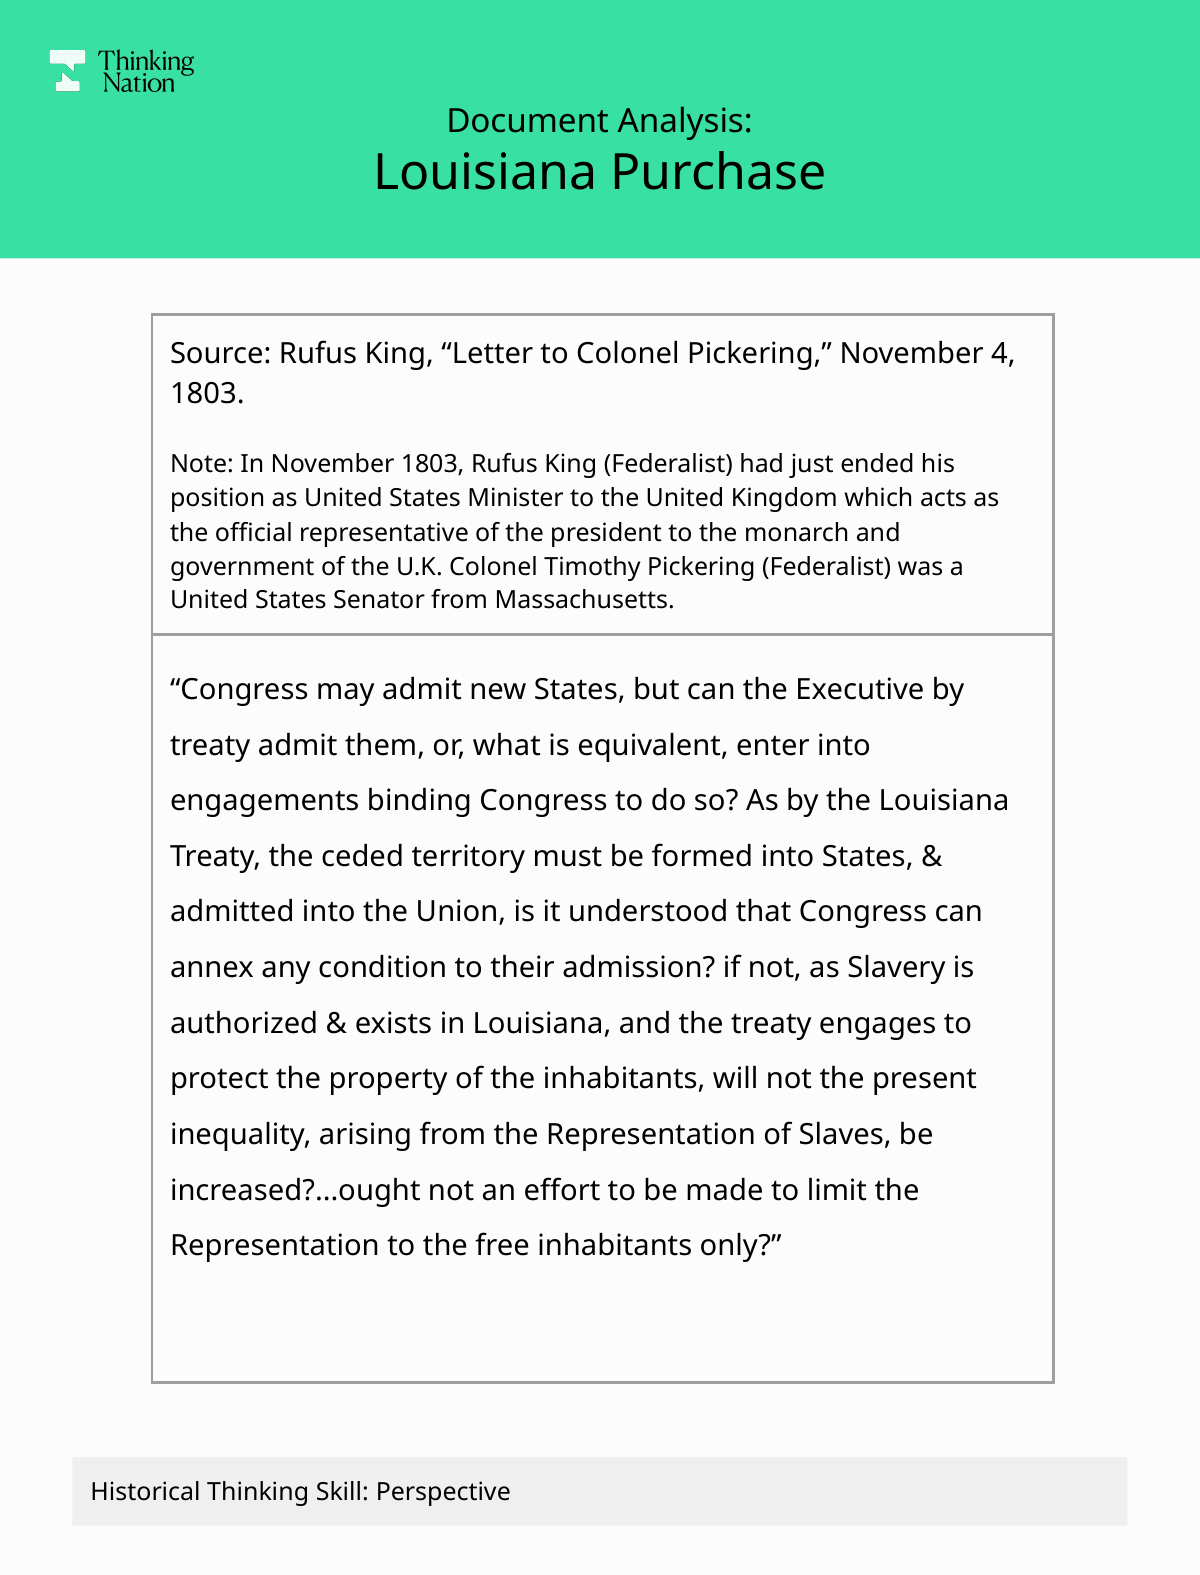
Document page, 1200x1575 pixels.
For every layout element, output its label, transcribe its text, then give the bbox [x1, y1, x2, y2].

table_cell “Congress may admit new States, but can the Executive by treaty admit them, or, what is equivalent, enter into engagements binding Congress to do so? As by the Louisiana Treaty, the ceded territory must be formed into States, & admitted into the Union, is it understood that Congress can annex any condition to their admission? if not, as Slavery is authorized & exists in Louisiana, and the treaty engages to protect the property of the inhabitants, will not the present inequality, arising from the Representation of Slaves, be increased?...ought not an effort to be made to limit the Representation to the free inhabitants only?” [153, 636, 1052, 1381]
text_box Document Analysis: Louisiana Purchase [0, 0, 1200, 259]
picture [33, 35, 199, 105]
table_header Source: Rufus King, “Letter to Colonel Pickering,” November 4, 1803. Note: In November 1803, Rufus King (Federalist) had just ended his position as United States Minister to the United Kingdom which acts as the official representative of the president to the monarch and government of the U.K. Colonel Timothy Pickering (Federalist) was a United States Senator from Massachusetts. [153, 316, 1052, 633]
text_box Historical Thinking Skill: Perspective [72, 1457, 1128, 1526]
